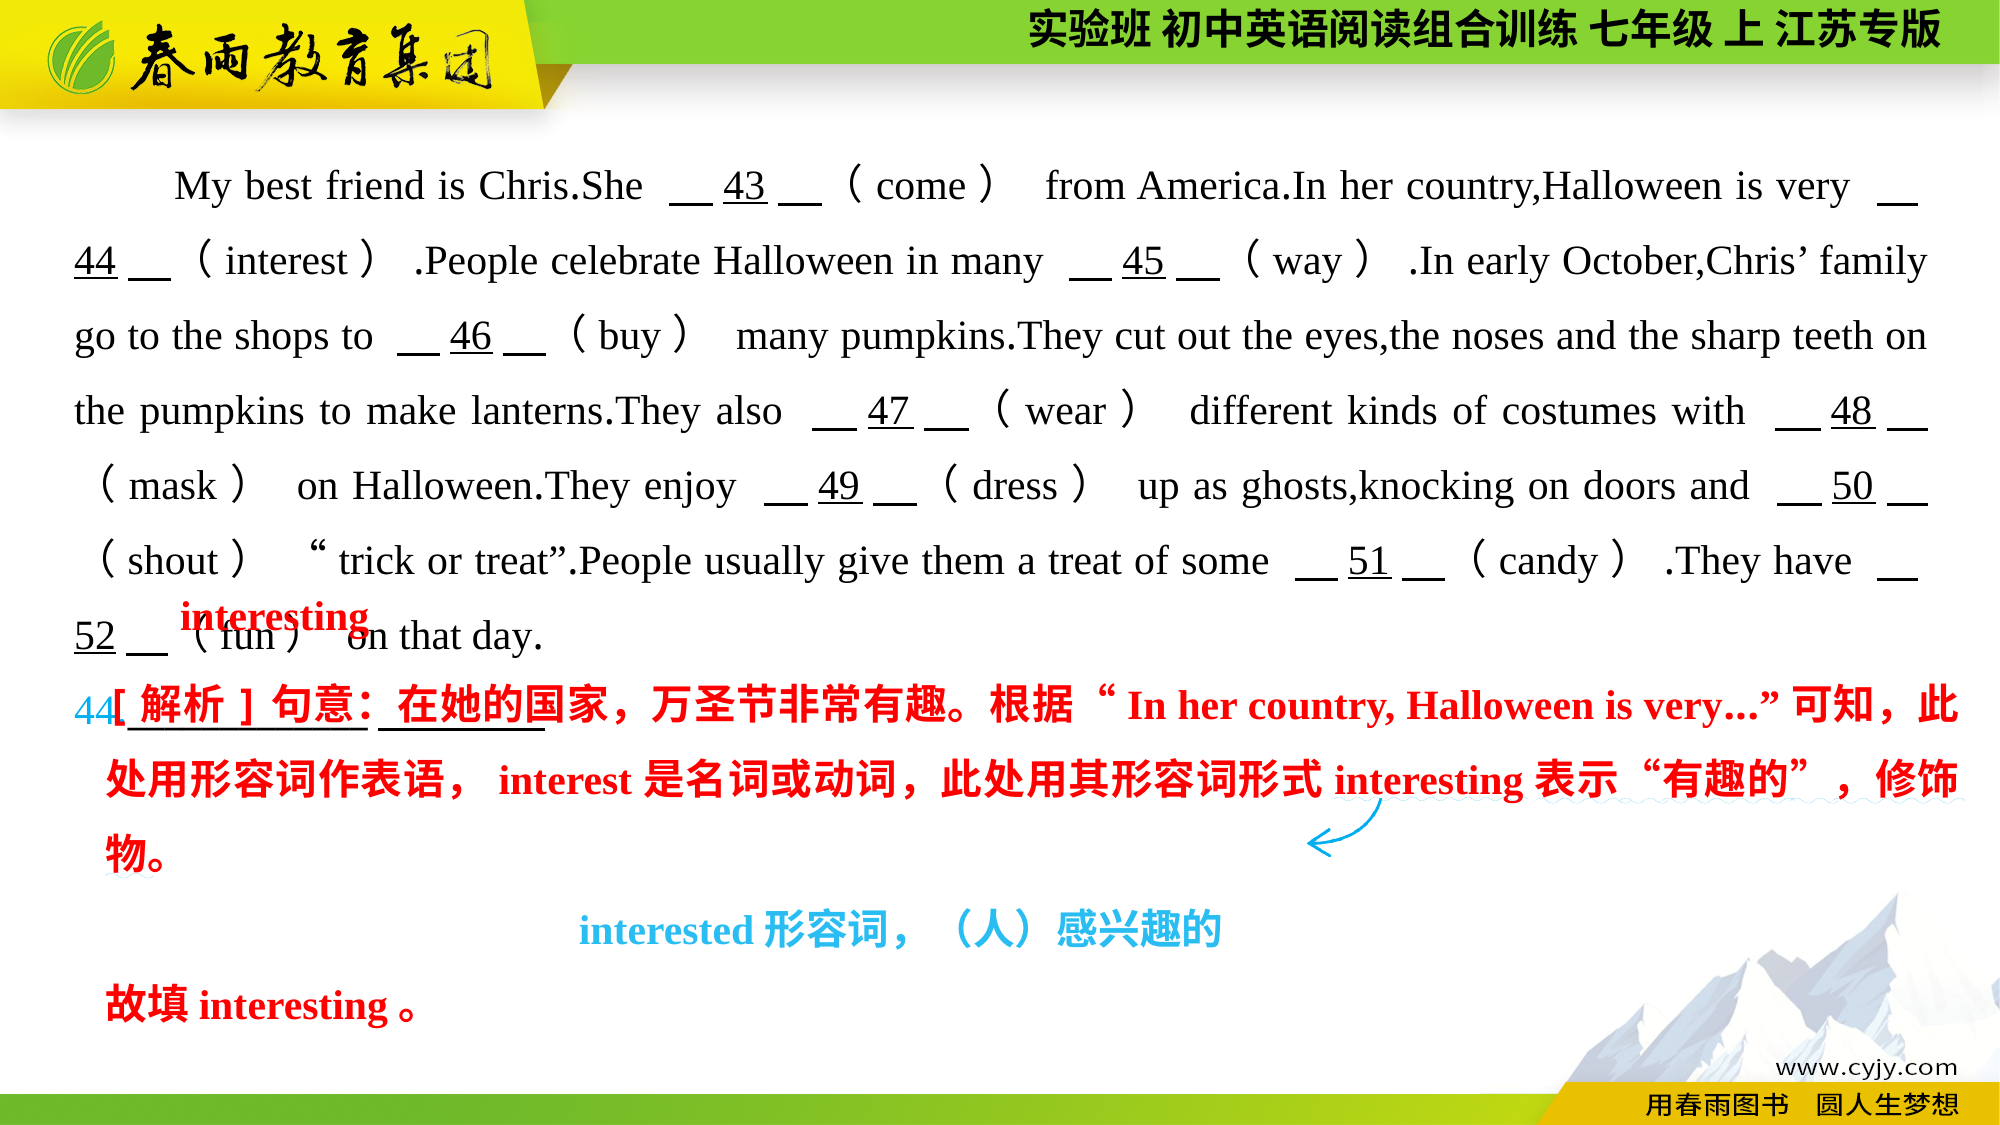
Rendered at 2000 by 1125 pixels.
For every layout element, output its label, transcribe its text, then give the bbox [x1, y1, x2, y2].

list My best friend is Chris.She 43 （come） from America.In her country,Halloween is very 44 （interest）.People celebrate Halloween in many 45 （way）.In early October,Chris’ family go to the shops to 46 （buy） many pumpkins.They cut out the eyes,the noses and the sharp teeth on the pumpkins to make lanterns.They also 47 （wear） different kinds of costumes with 48 （mask） on Halloween.They enjoy 49 （dress） up as ghosts,knocking on doors and 50 （shout） “trick or treat”.People usually give them a treat of some 51 （candy）.They have 52 （fun） on that day. 44._____________ [59, 125, 1944, 671]
text_box interesting [165, 581, 385, 646]
text_box [解析]句意：在她的国家，万圣节非常有趣。根据“In her country, Halloween is very...”可知，此处用形容词作表语，interest是名词或动词，此处用其形容词形式interesting表示“有趣的”，修饰物。 interested形容词，（人）感兴趣的 故填interesting。 [90, 645, 1975, 1036]
picture [0, 0, 2000, 1125]
